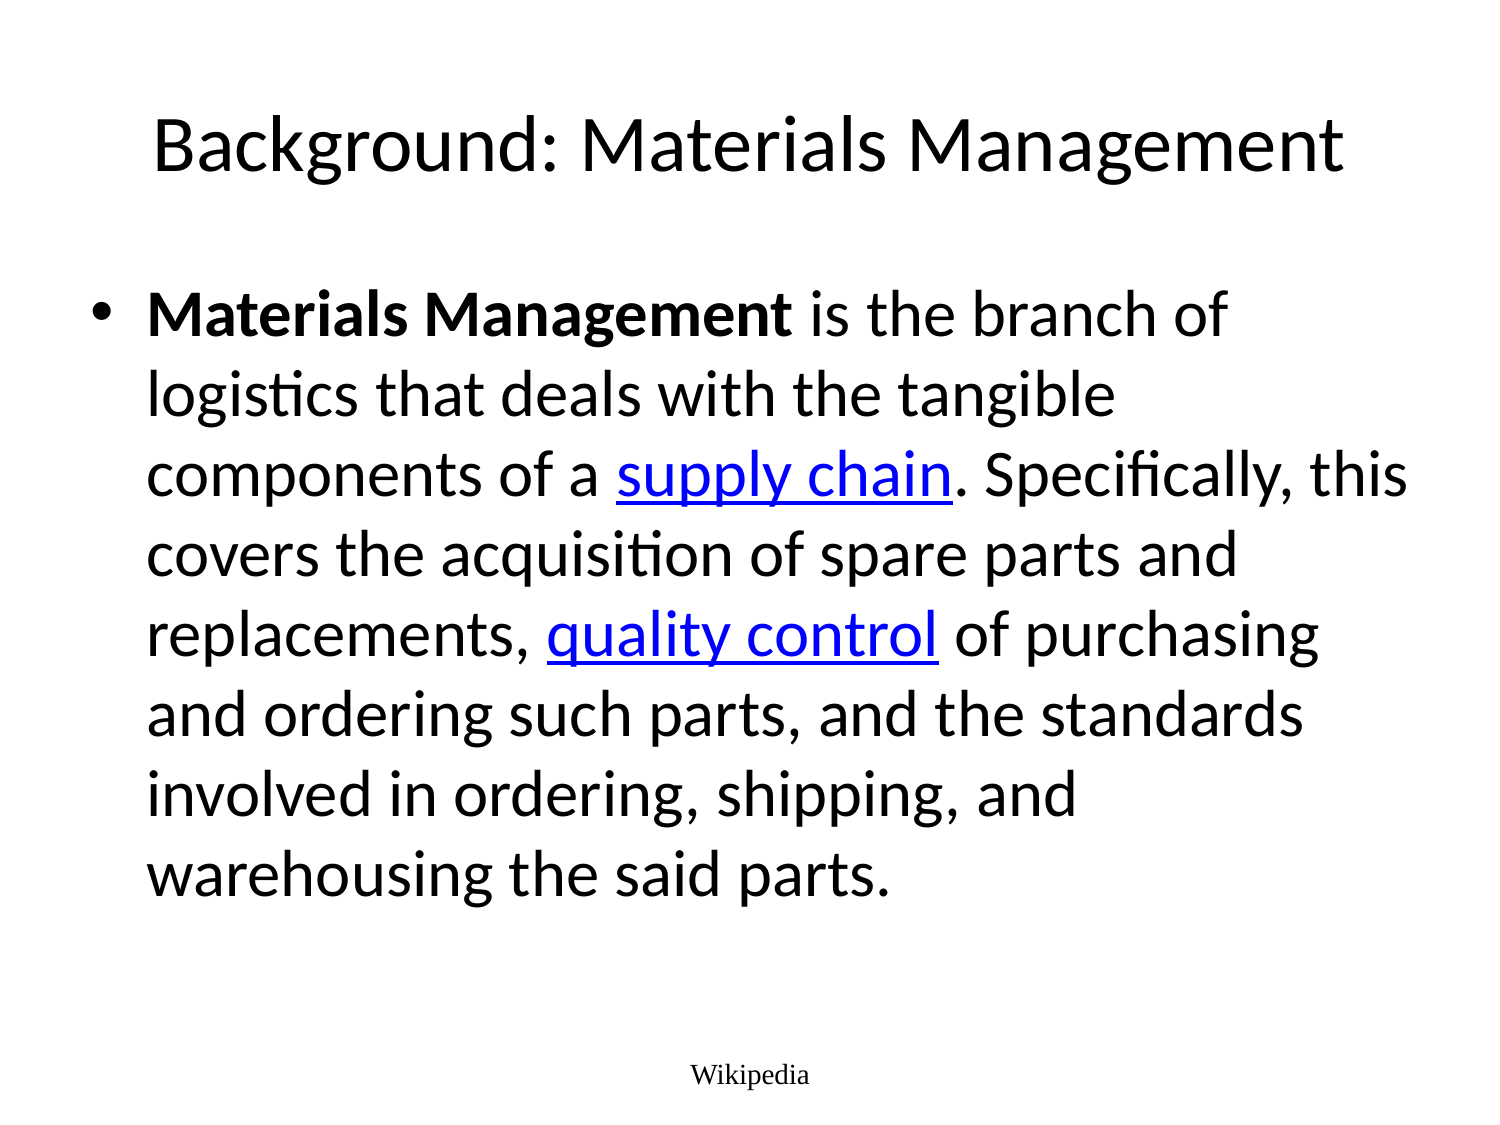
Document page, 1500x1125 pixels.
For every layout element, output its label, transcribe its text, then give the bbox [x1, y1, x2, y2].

title Background: Materials Management [75, 45, 1425, 233]
list Materials Management is the branch of logistics that deals with the tangible components of a supply chain. Specifically, this covers the acquisition of spare parts and replacements, quality control of purchasing and ordering such parts, and the standards involved in ordering, shipping, and warehousing the said parts. [75, 262, 1425, 1005]
footer Wikipedia [512, 1042, 988, 1103]
